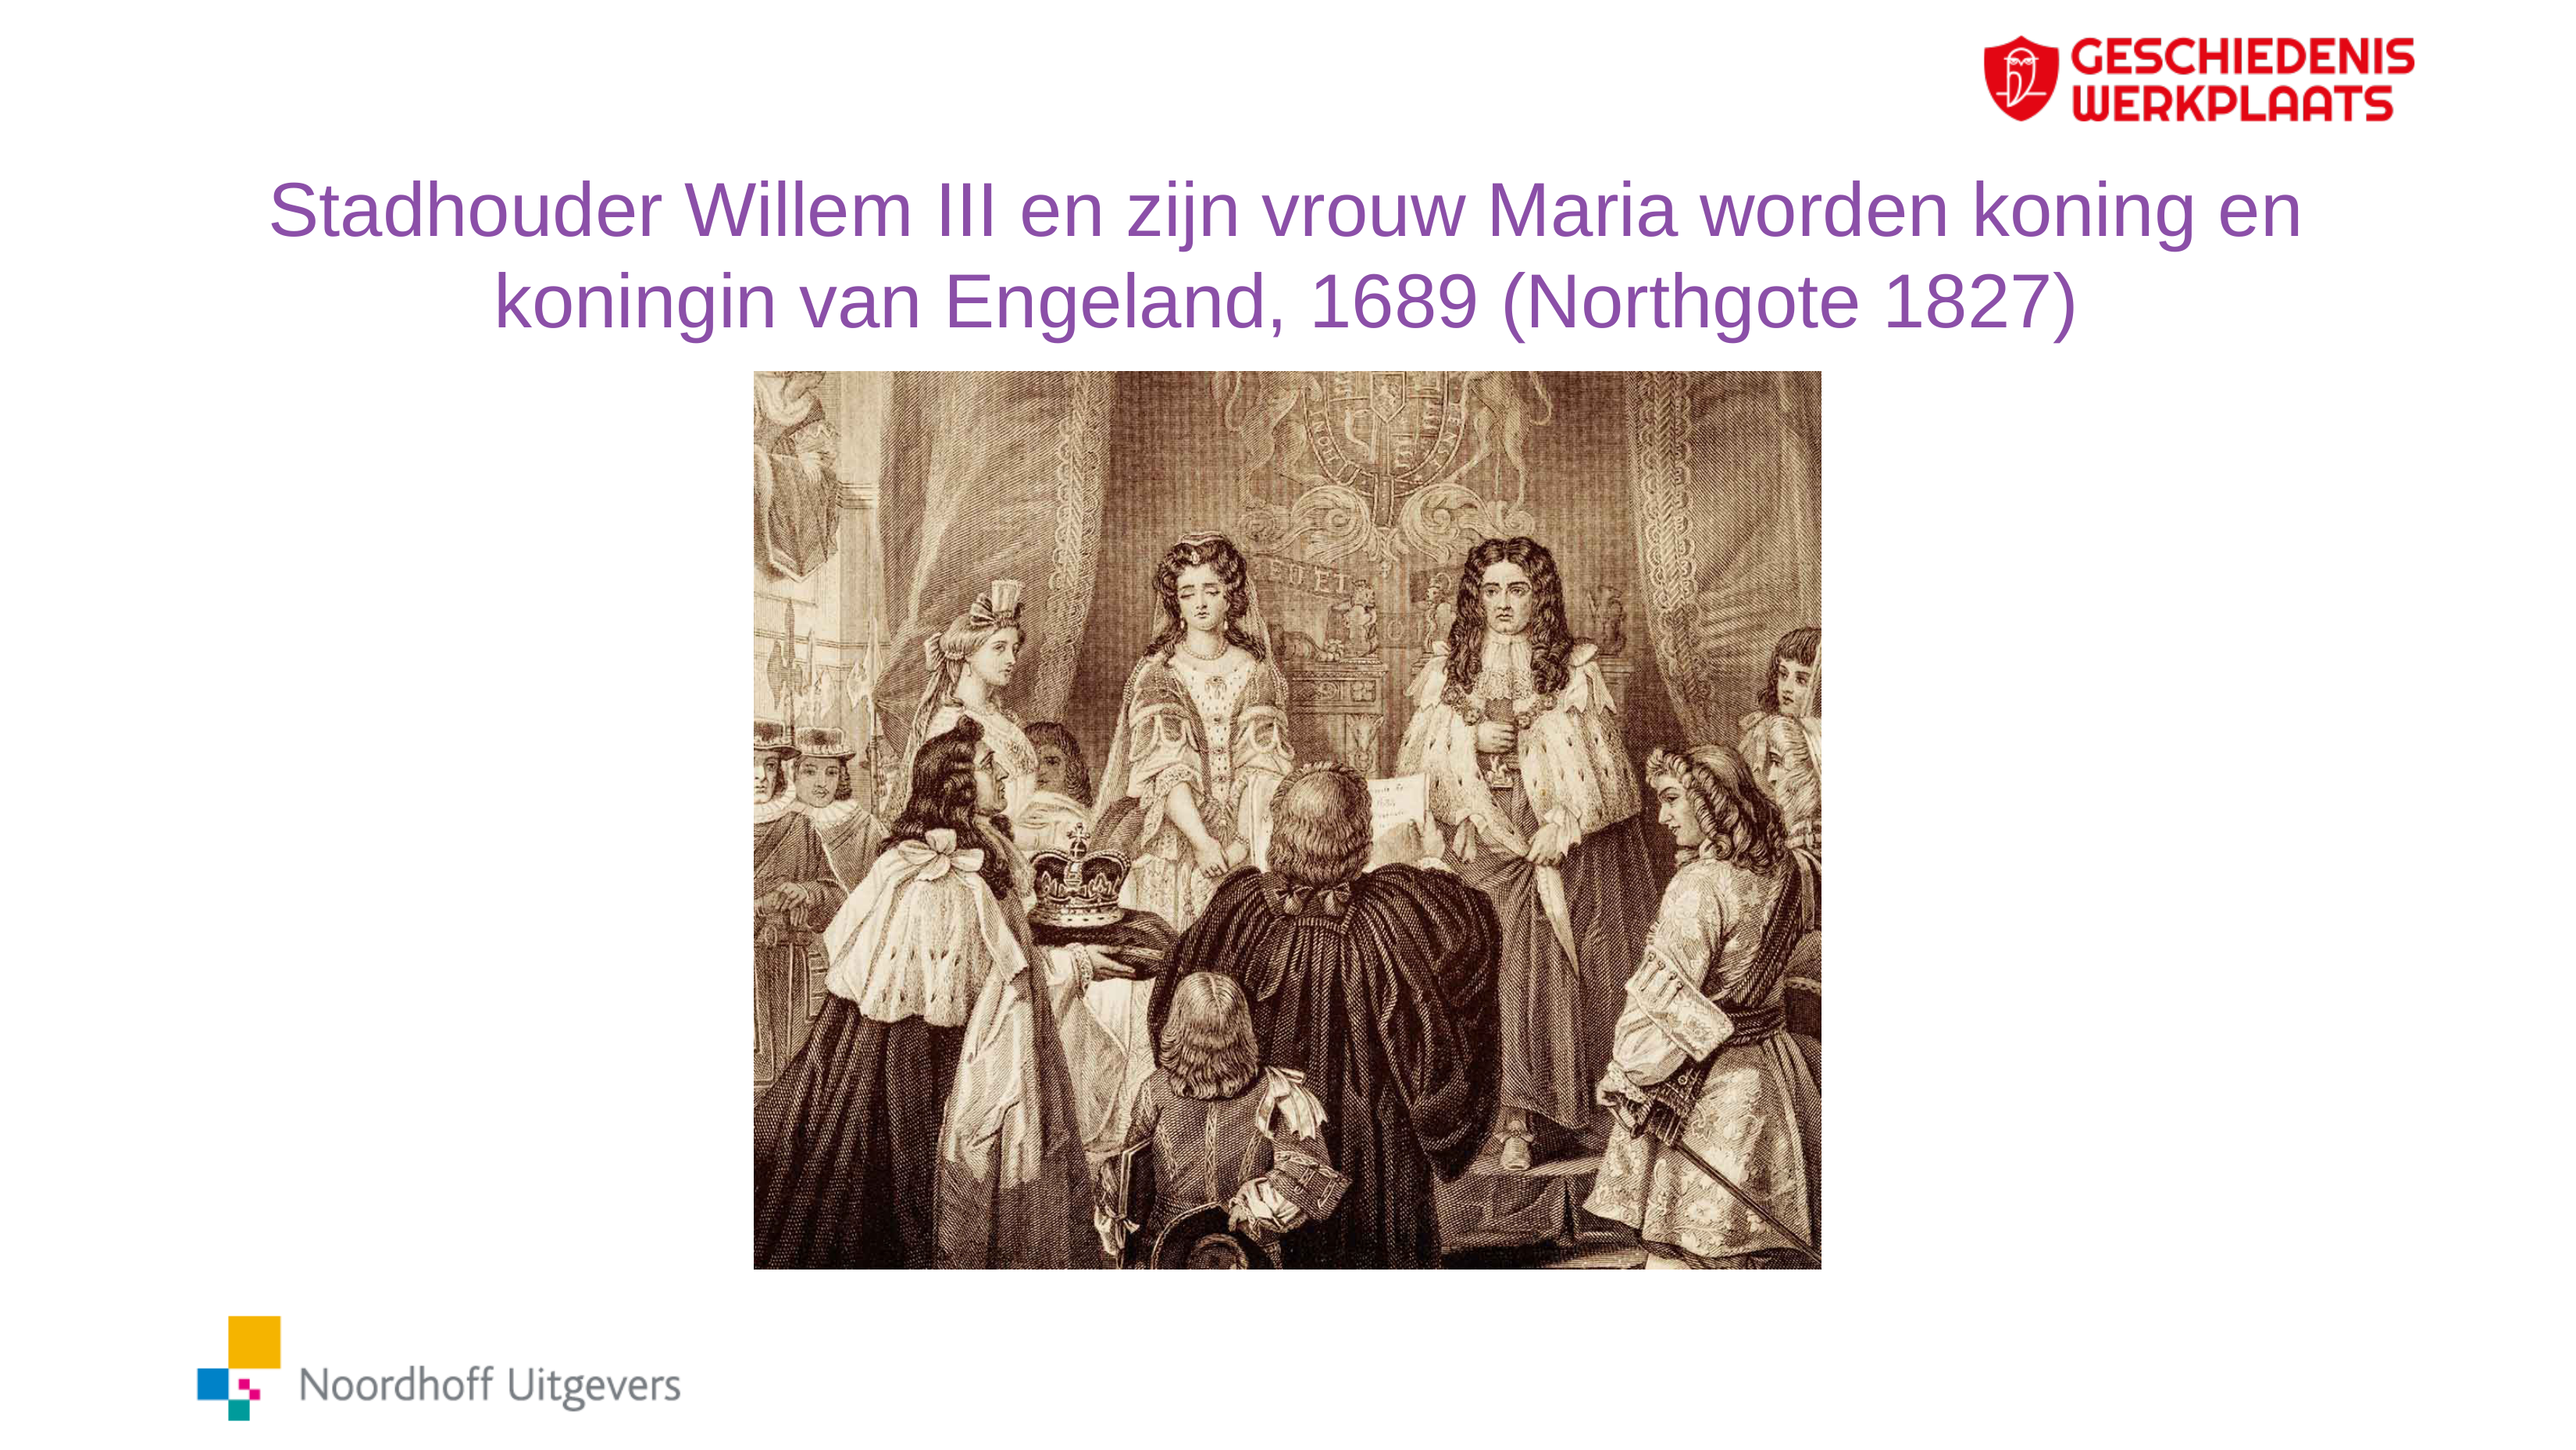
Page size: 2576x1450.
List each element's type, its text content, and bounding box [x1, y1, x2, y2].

picture [1610, 0, 2576, 161]
picture [753, 371, 1821, 1270]
title Stadhouder Willem III en zijn vrouw Maria worden koning en koningin van Engeland, 1689 (Northgote 1827) [159, 159, 2416, 268]
picture [159, 1288, 799, 1449]
